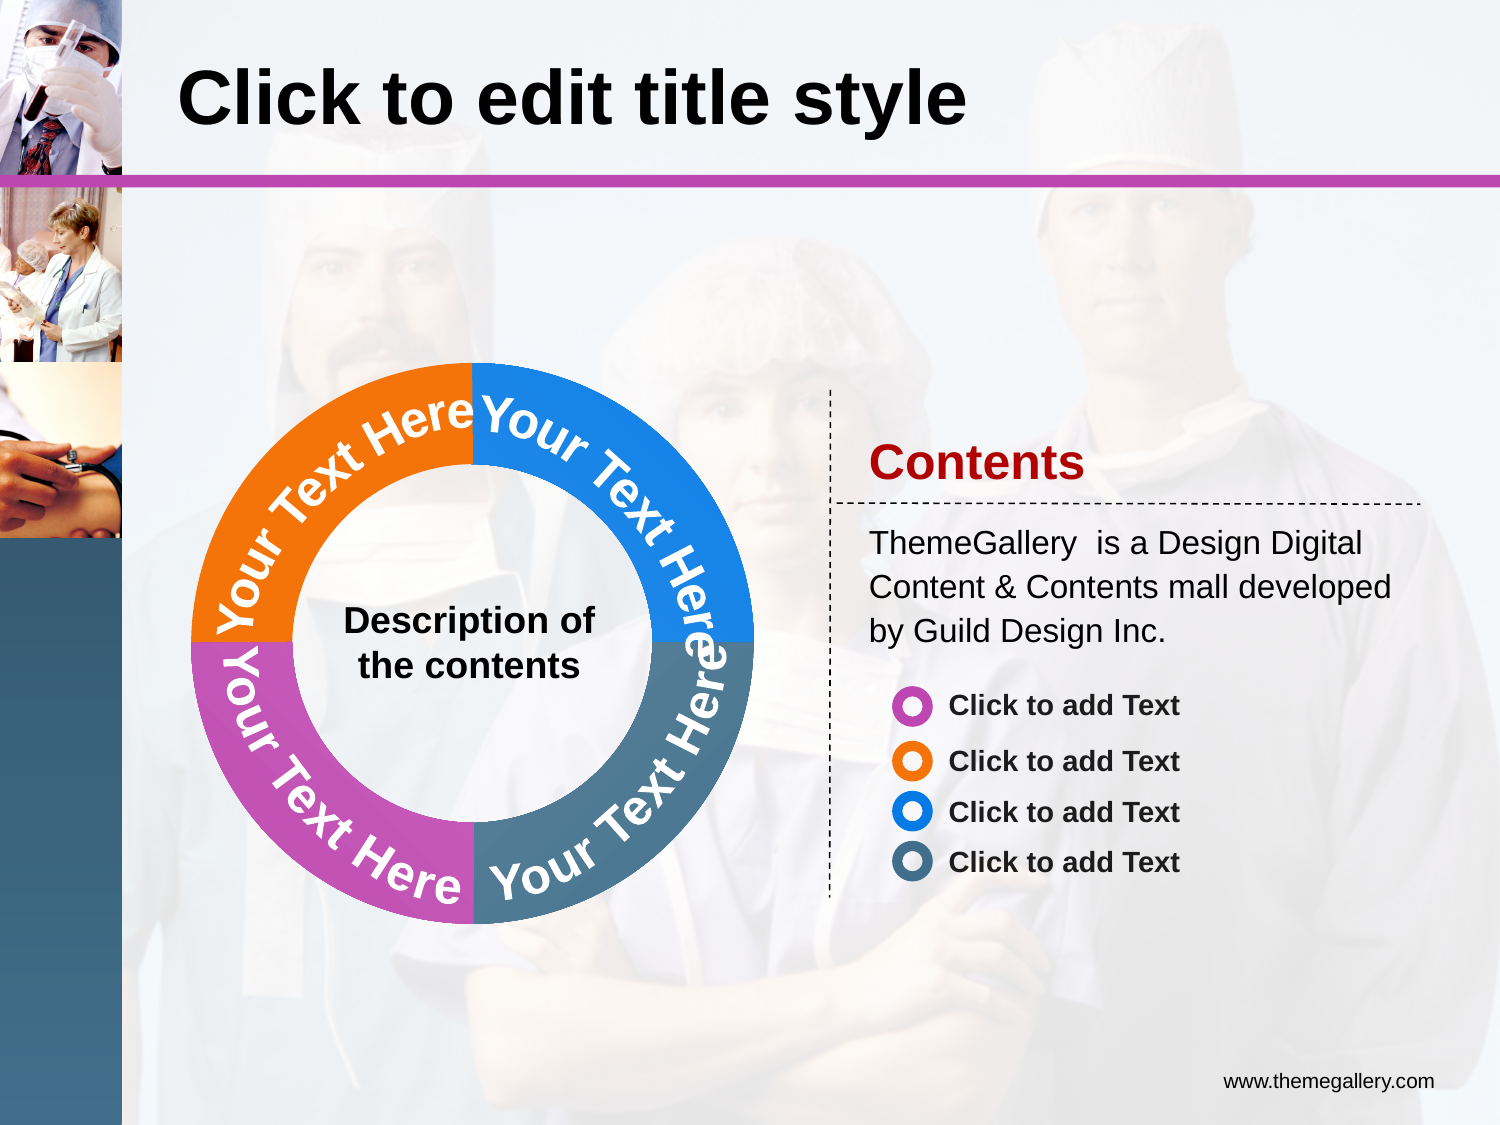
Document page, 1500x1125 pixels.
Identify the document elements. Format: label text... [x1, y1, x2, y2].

picture [0, 188, 1500, 1125]
text_box [191, 641, 474, 924]
text_box [473, 363, 754, 642]
text_box Click to add Text [933, 786, 1312, 836]
text_box [892, 790, 933, 832]
footer www.themegallery.com [975, 1059, 1450, 1113]
text_box Click to add Text [933, 734, 1312, 785]
text_box Contents ThemeGallery is a Design Digital Content & Contents mall developed by Guild Design Inc. [854, 416, 1430, 656]
text_box Click to add Text [933, 679, 1312, 730]
text_box [474, 641, 754, 924]
text_box [892, 840, 933, 882]
text_box Description of the contents [327, 588, 612, 694]
text_box [892, 686, 933, 727]
text_box Click to add Text [933, 836, 1312, 886]
title Click to edit title style [162, 24, 1450, 163]
text_box [191, 362, 474, 642]
picture [0, 0, 1500, 174]
text_box [892, 740, 933, 782]
